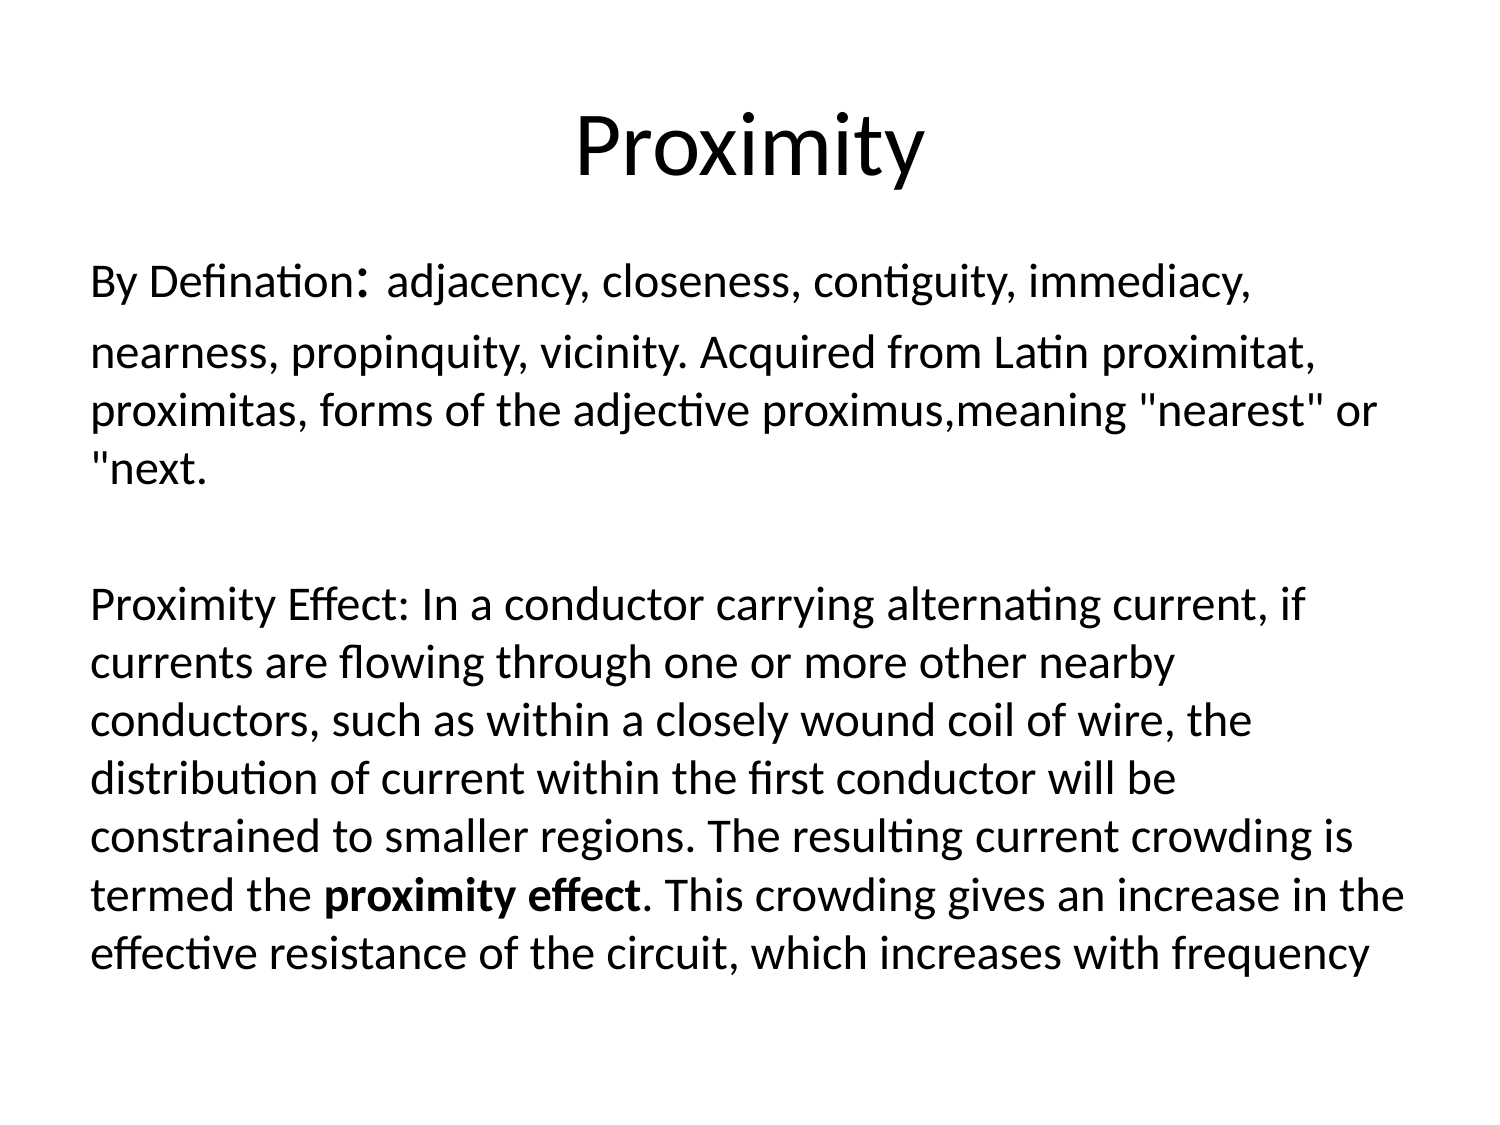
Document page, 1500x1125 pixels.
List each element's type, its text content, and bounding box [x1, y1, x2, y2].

list By Defination: adjacency, closeness, contiguity, immediacy, nearness, propinquity, vicinity. Acquired from Latin proximitat, proximitas, forms of the adjective proximus,meaning "nearest" or "next. Proximity Effect: In a conductor carrying alternating current, if currents are flowing through one or more other nearby conductors, such as within a closely wound coil of wire, the distribution of current within the first conductor will be constrained to smaller regions. The resulting current crowding is termed the proximity effect. This crowding gives an increase in the effective resistance of the circuit, which increases with frequency [75, 224, 1425, 1005]
title Proximity [75, 45, 1425, 224]
